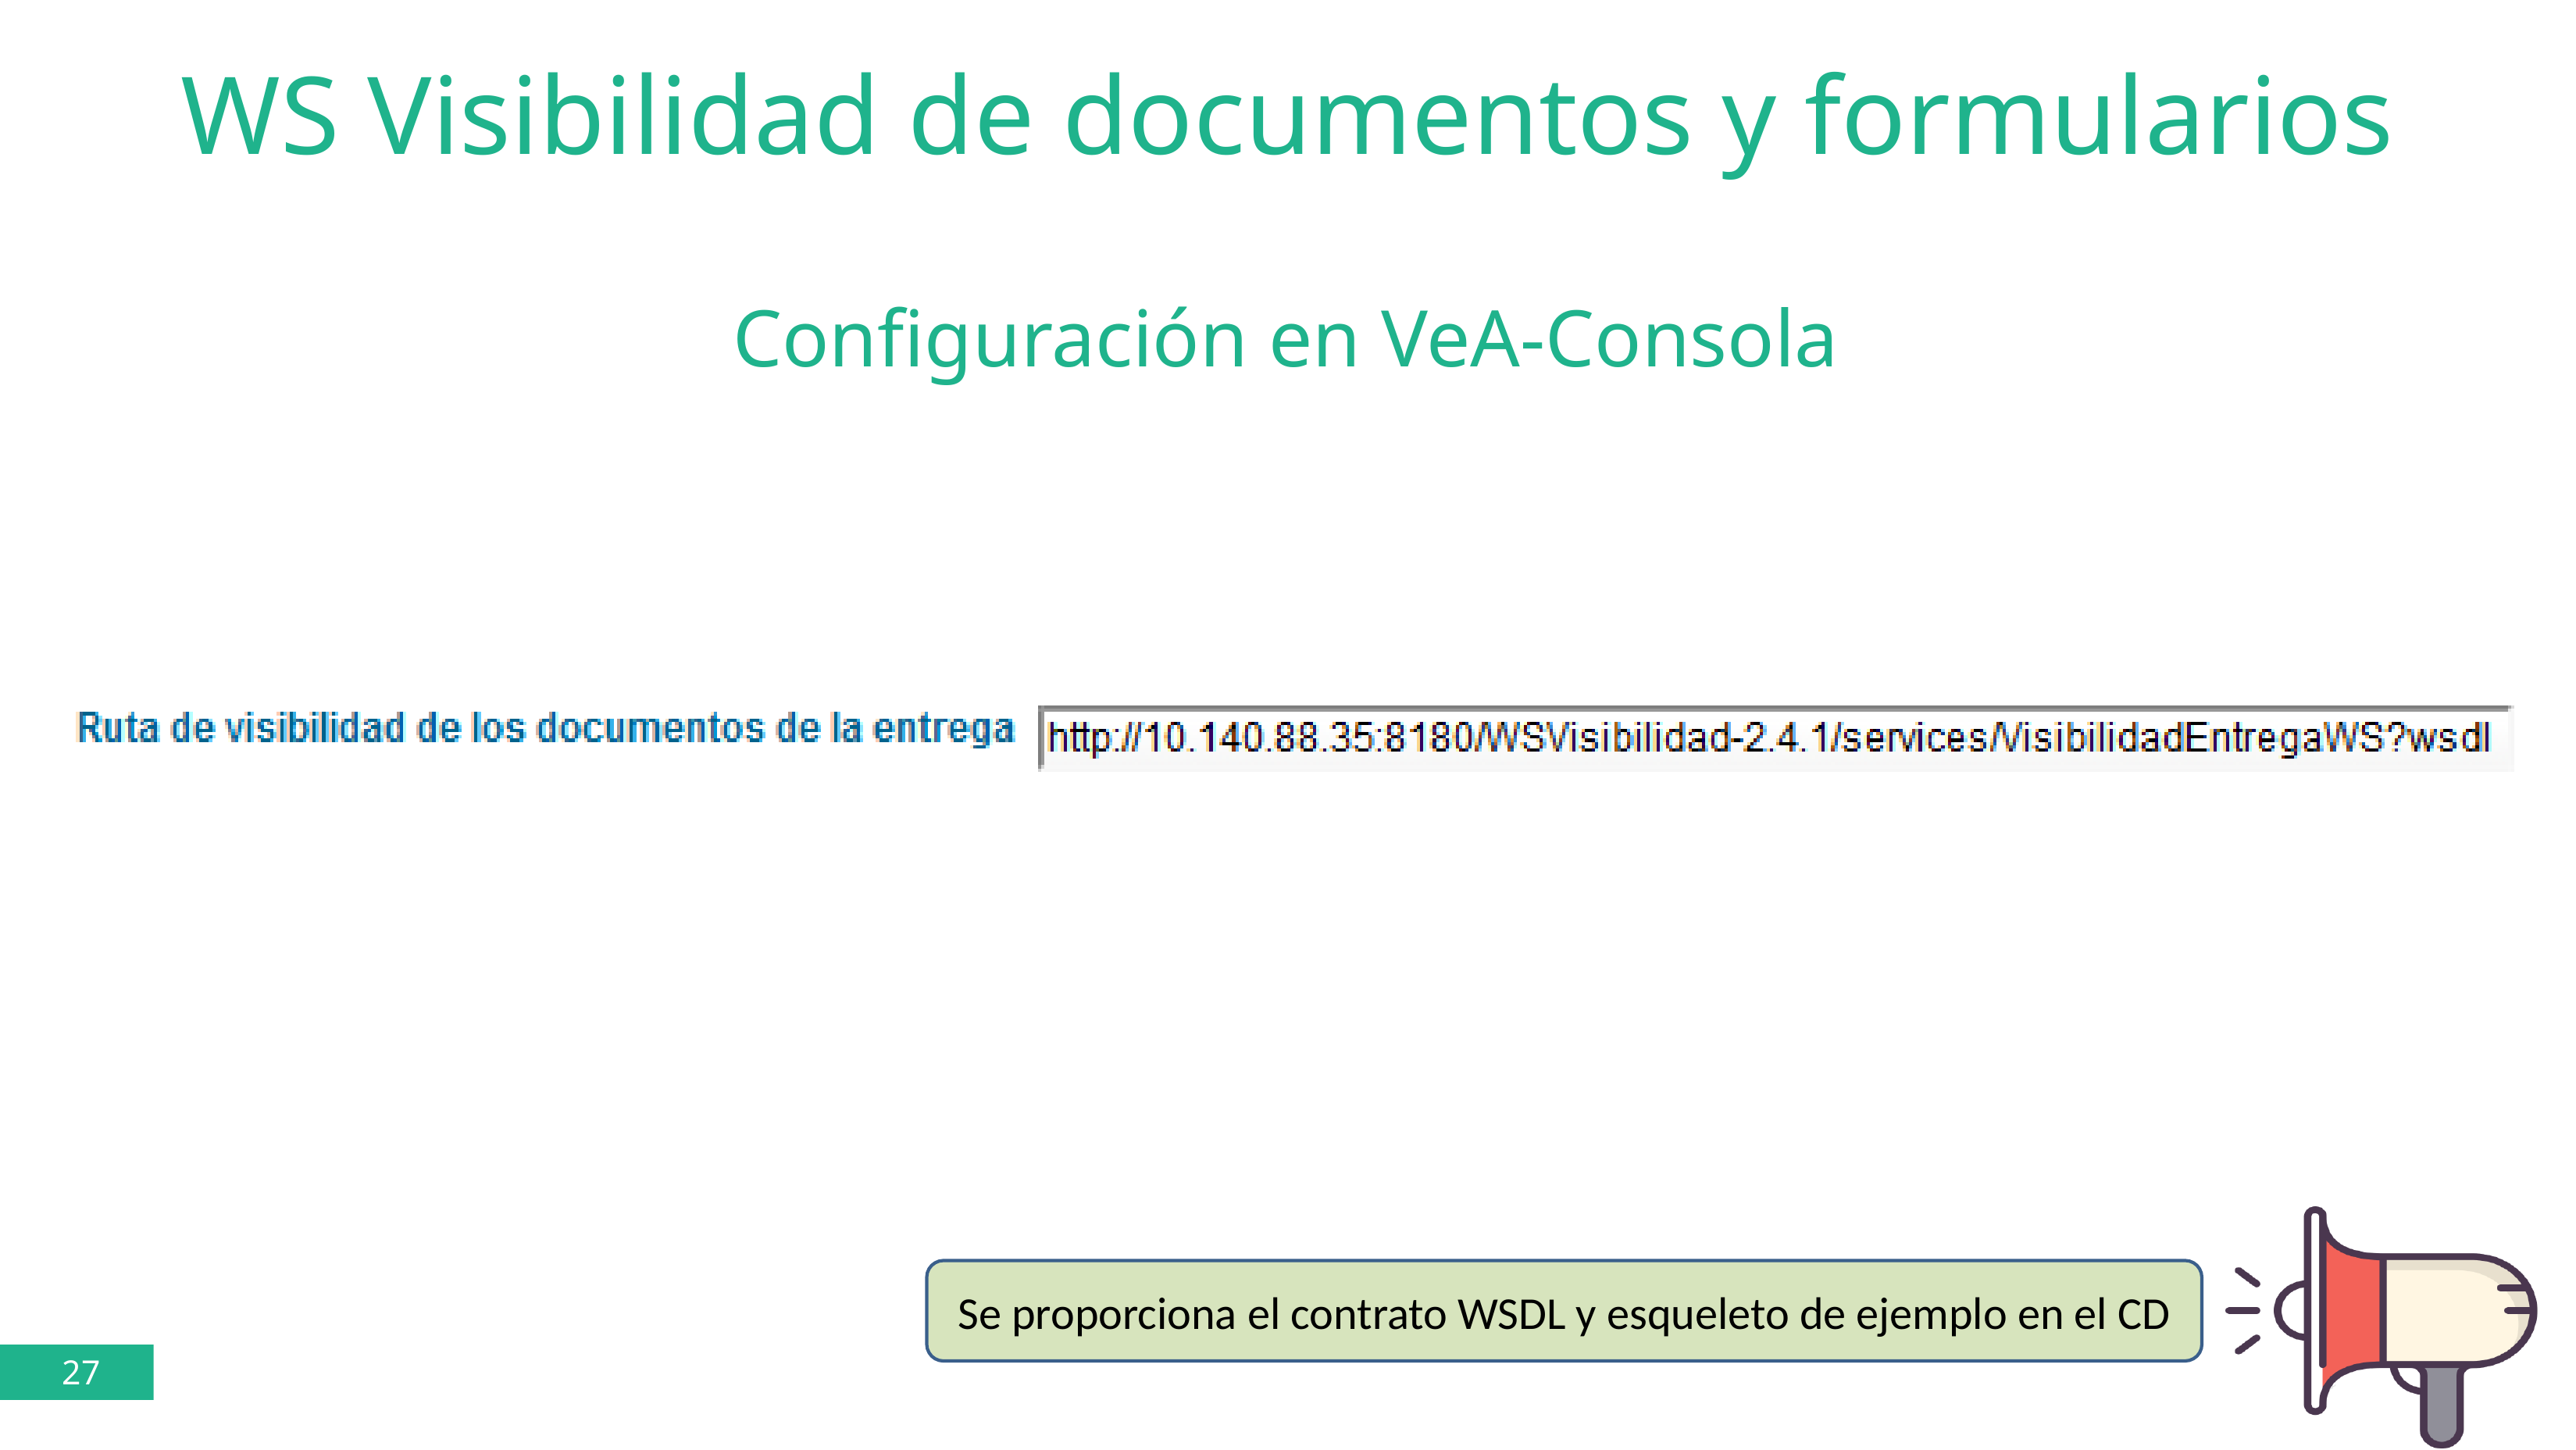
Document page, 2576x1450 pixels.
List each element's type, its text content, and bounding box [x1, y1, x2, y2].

slide_number 27 [41, 1351, 112, 1394]
text_box Configuración en VeA-Consola [0, 282, 2574, 388]
picture [57, 675, 2519, 779]
text_box [0, 1345, 154, 1400]
picture [2225, 1205, 2539, 1449]
text_box WS Visibilidad de documentos y formularios [0, 41, 2576, 182]
text_box Se proporciona el contrato WSDL y esqueleto de ejemplo en el CD [925, 1259, 2204, 1363]
